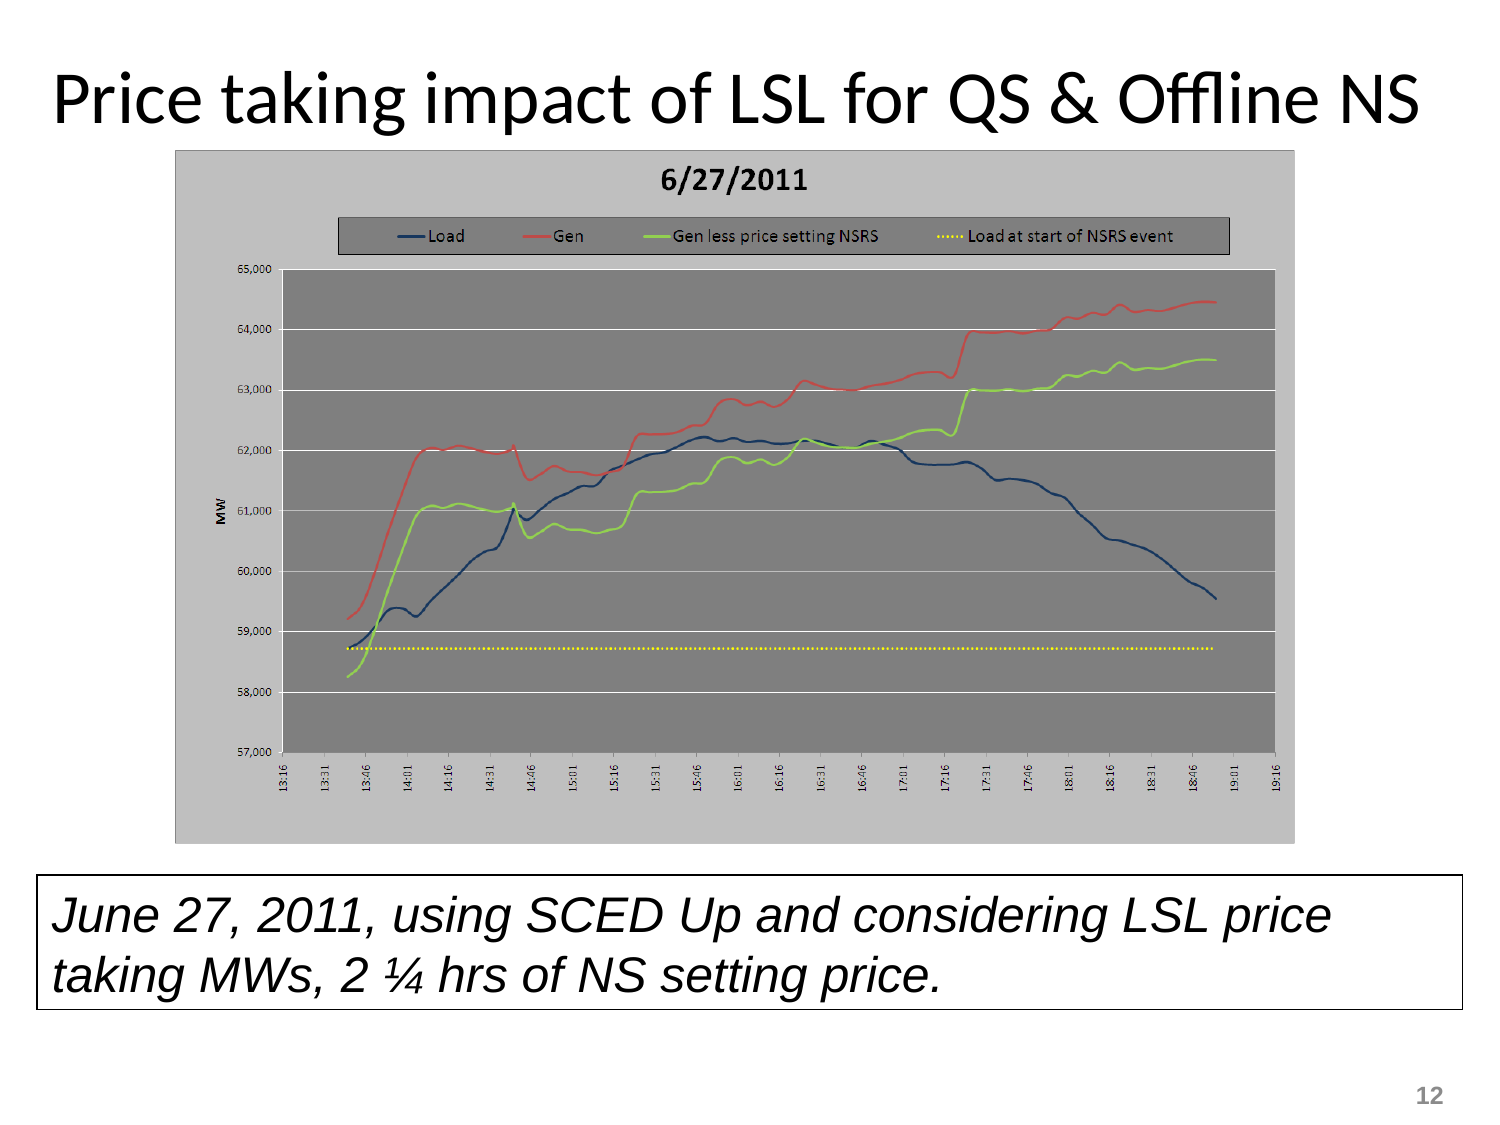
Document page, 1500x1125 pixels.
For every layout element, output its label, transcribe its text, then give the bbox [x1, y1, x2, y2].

text_box 12 [1108, 1065, 1459, 1125]
picture [174, 149, 1295, 844]
text_box June 27, 2011, using SCED Up and considering LSL price taking MWs, 2 ¼ hrs of NS setting price. [37, 874, 1463, 1010]
text_box Price taking impact of LSL for QS & Offline NS [24, 37, 1450, 150]
